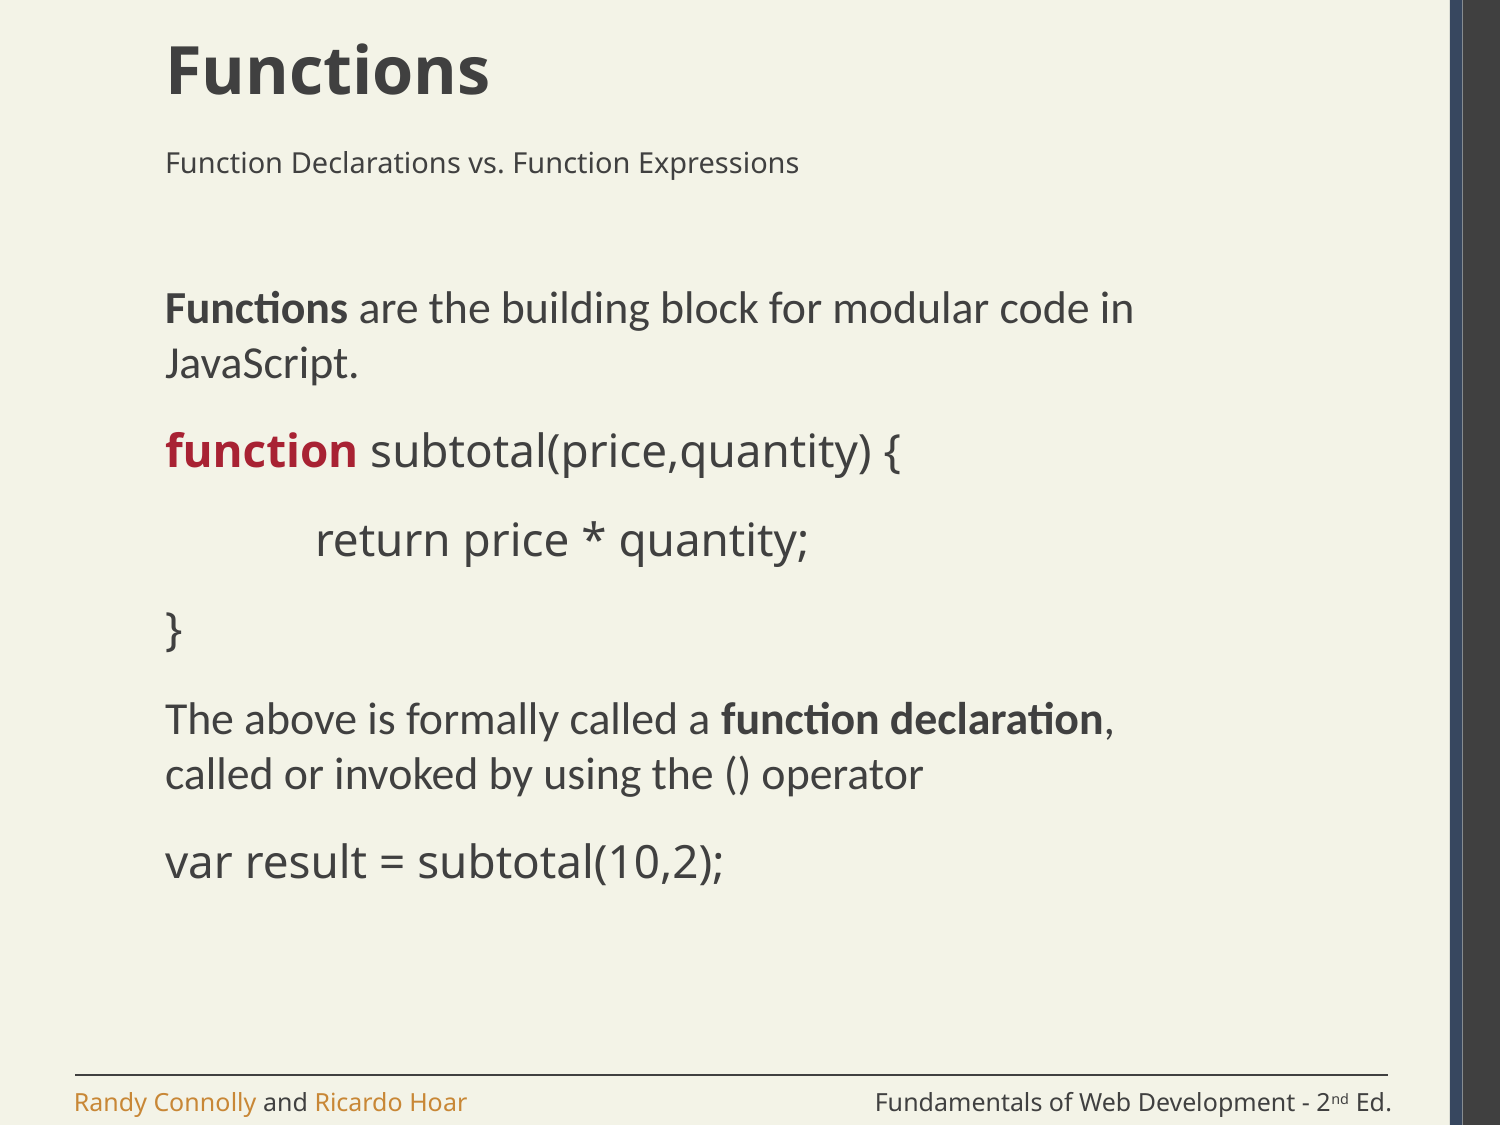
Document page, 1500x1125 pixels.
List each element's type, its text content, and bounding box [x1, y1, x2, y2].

list Functions are the building block for modular code in JavaScript. function subtotal(price,quantity) { return price * quantity; } The above is formally called a function declaration, called or invoked by using the () operator var result = subtotal(10,2); [150, 270, 1200, 1013]
list Function Declarations vs. Function Expressions [150, 137, 1200, 188]
title Functions [150, 20, 1425, 188]
